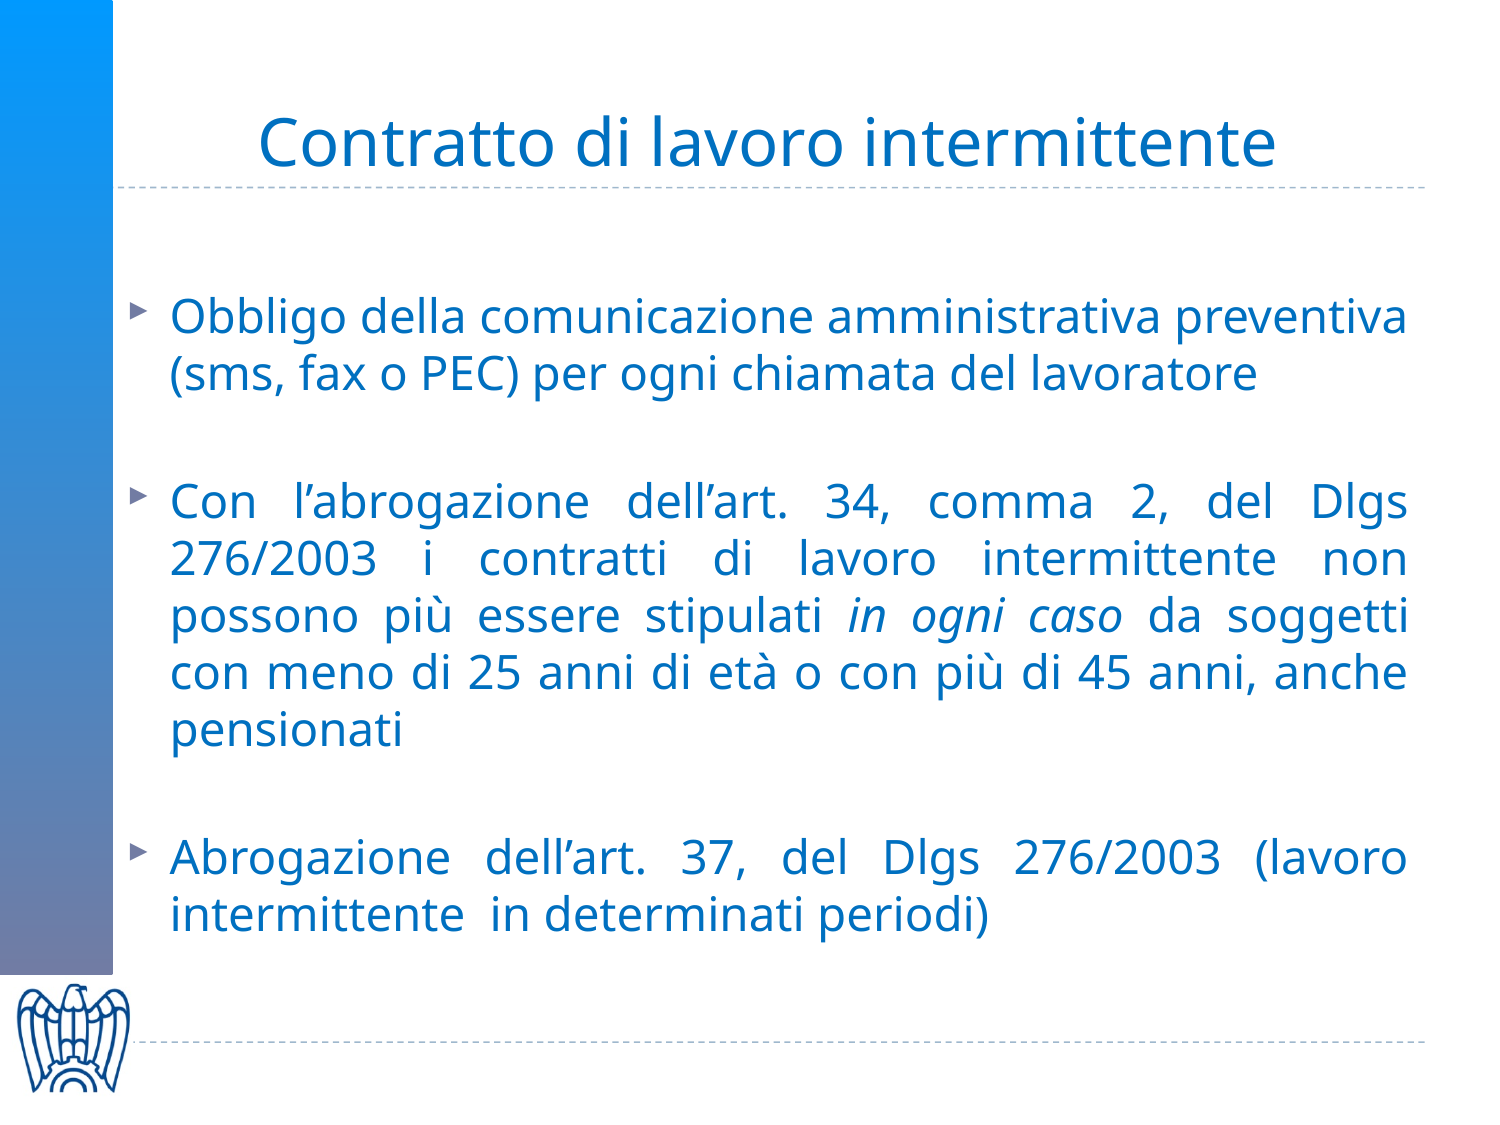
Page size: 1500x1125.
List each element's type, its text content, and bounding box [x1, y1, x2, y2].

list Obbligo della comunicazione amministrativa preventiva (sms, fax o PEC) per ogni chiamata del lavoratore Con l’abrogazione dell’art. 34, comma 2, del Dlgs 276/2003 i contratti di lavoro intermittente non possono più essere stipulati in ogni caso da soggetti con meno di 25 anni di età o con più di 45 anni, anche pensionati Abrogazione dell’art. 37, del Dlgs 276/2003 (lavoro intermittente in determinati periodi) [113, 278, 1425, 1010]
title Contratto di lavoro intermittente [113, 24, 1425, 188]
picture [0, 974, 134, 1113]
text_box [0, 0, 113, 974]
